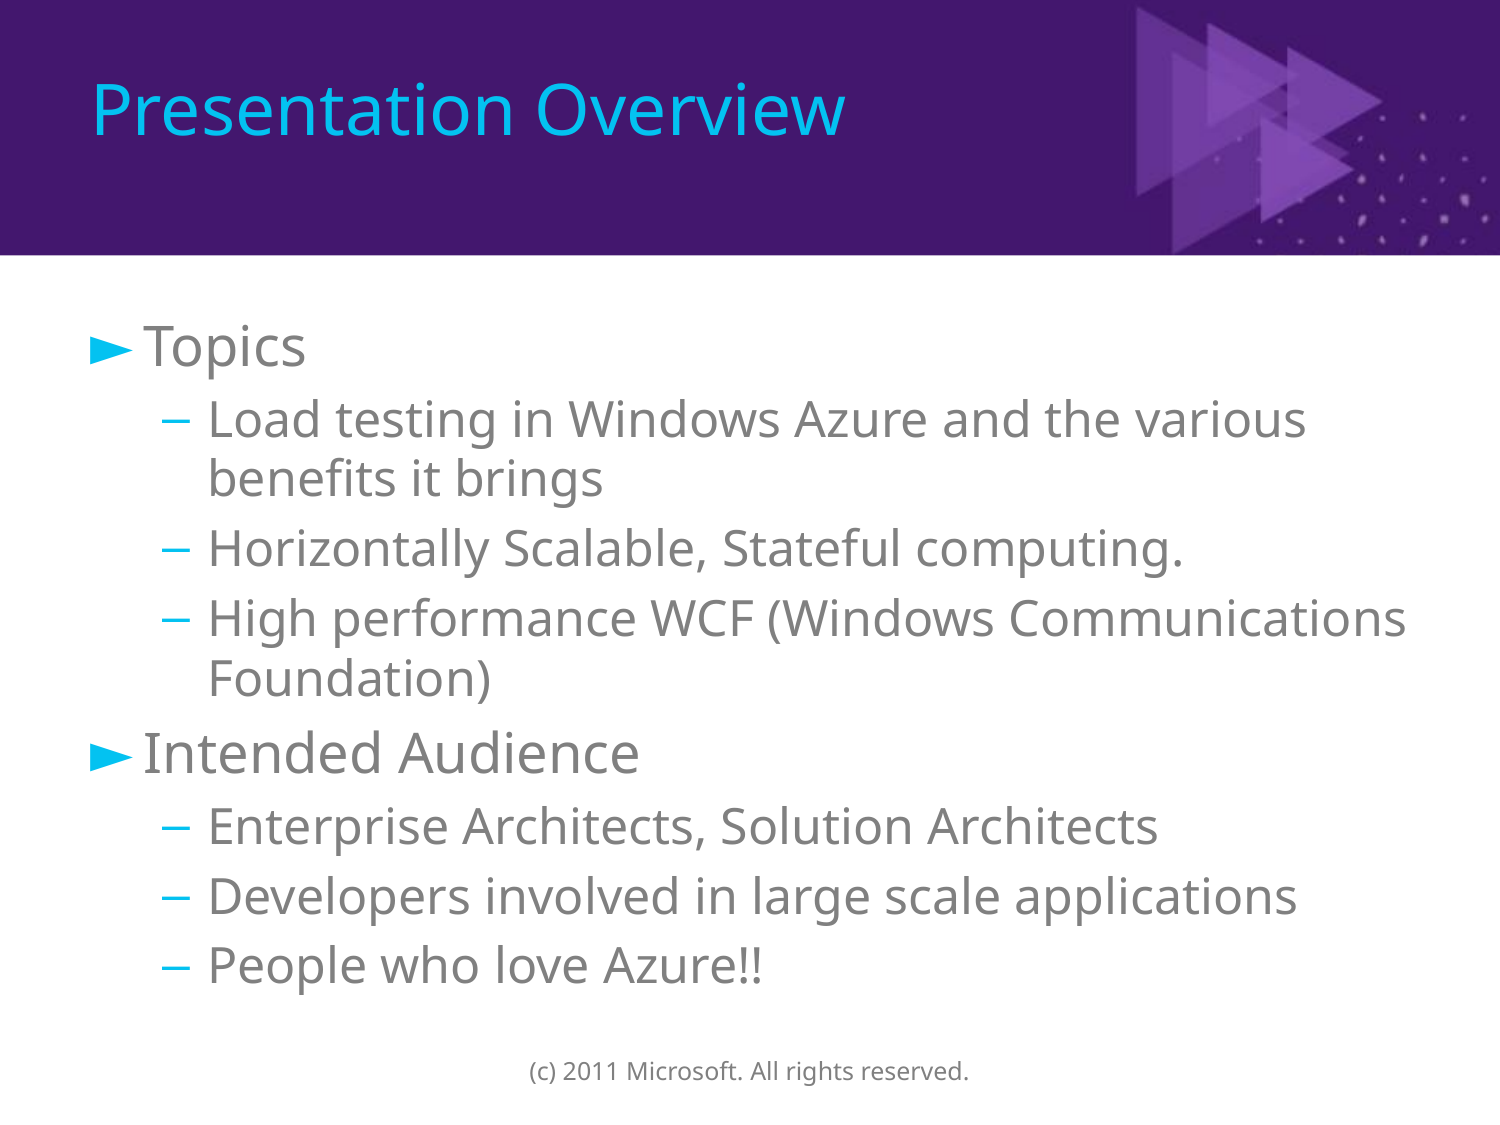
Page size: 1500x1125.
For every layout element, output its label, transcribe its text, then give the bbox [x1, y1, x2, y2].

picture [0, 0, 1500, 255]
list Topics Load testing in Windows Azure and the various benefits it brings Horizontally Scalable, Stateful computing. High performance WCF (Windows Communications Foundation) Intended Audience Enterprise Architects, Solution Architects Developers involved in large scale applications People who love Azure!! [75, 302, 1425, 1005]
title Presentation Overview [75, 56, 1425, 244]
footer (c) 2011 Microsoft. All rights reserved. [512, 1042, 988, 1103]
